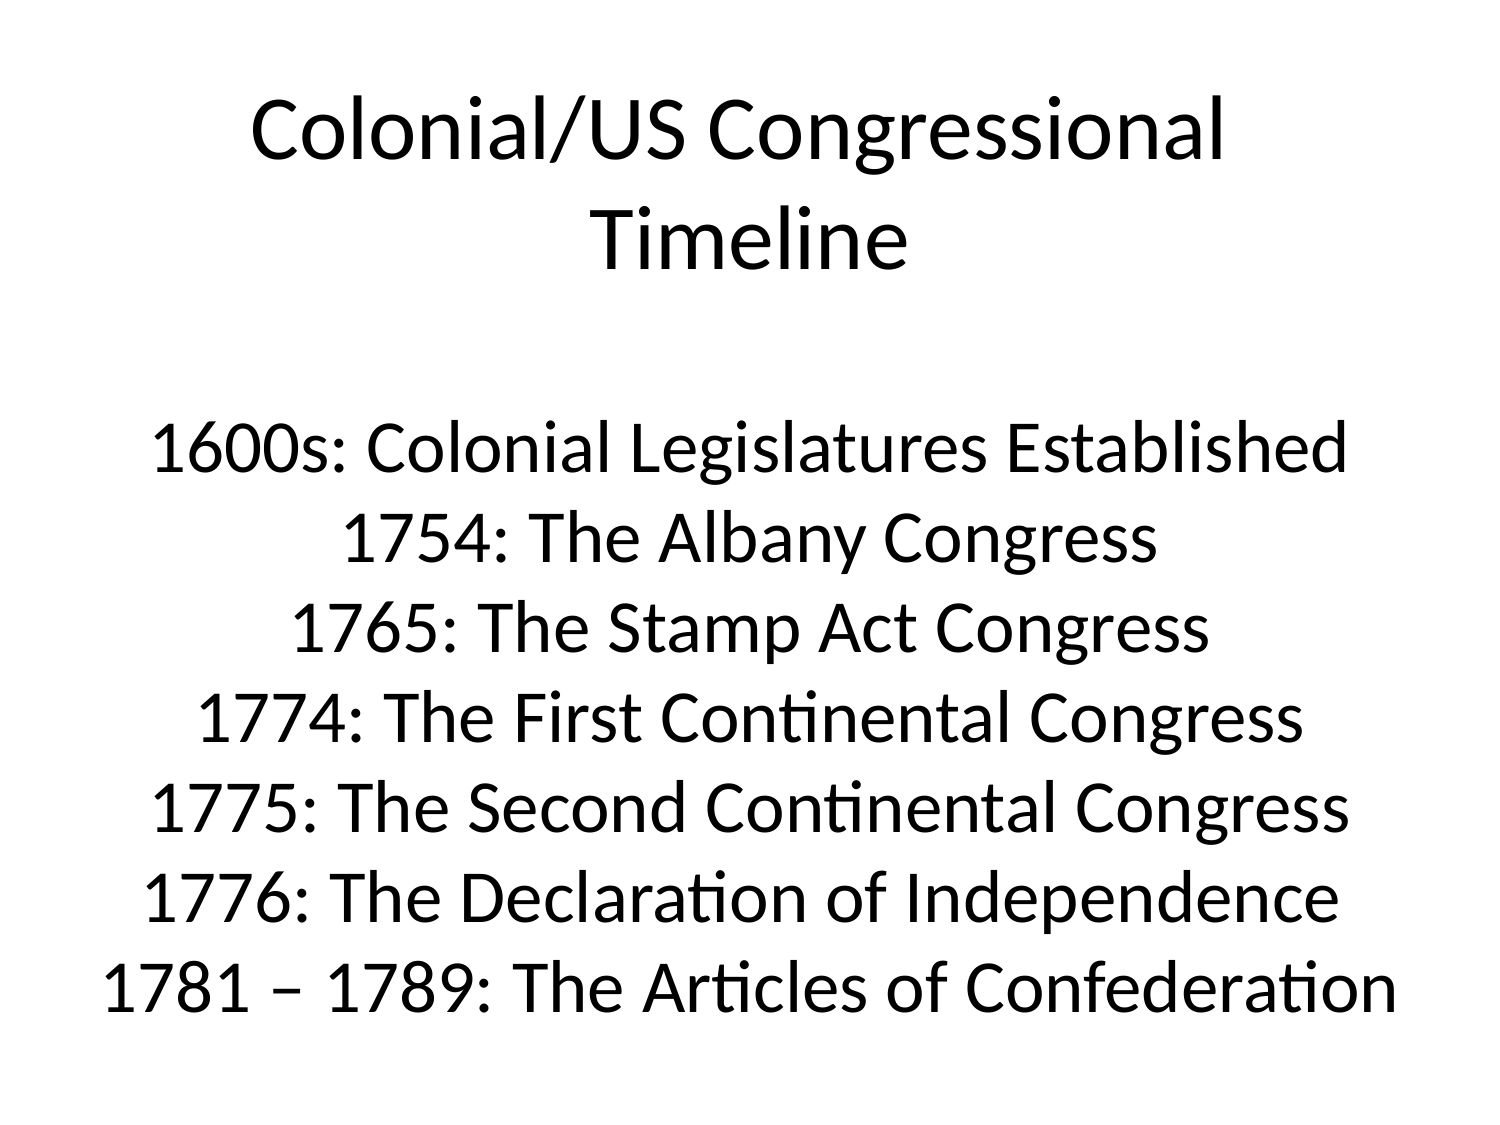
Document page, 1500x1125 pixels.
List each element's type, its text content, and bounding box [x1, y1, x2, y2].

title Colonial/US Congressional Timeline 1600s: Colonial Legislatures Established 1754: The Albany Congress 1765: The Stamp Act Congress 1774: The First Continental Congress 1775: The Second Continental Congress 1776: The Declaration of Independence 1781 – 1789: The Articles of Confederation [74, 44, 1426, 1051]
